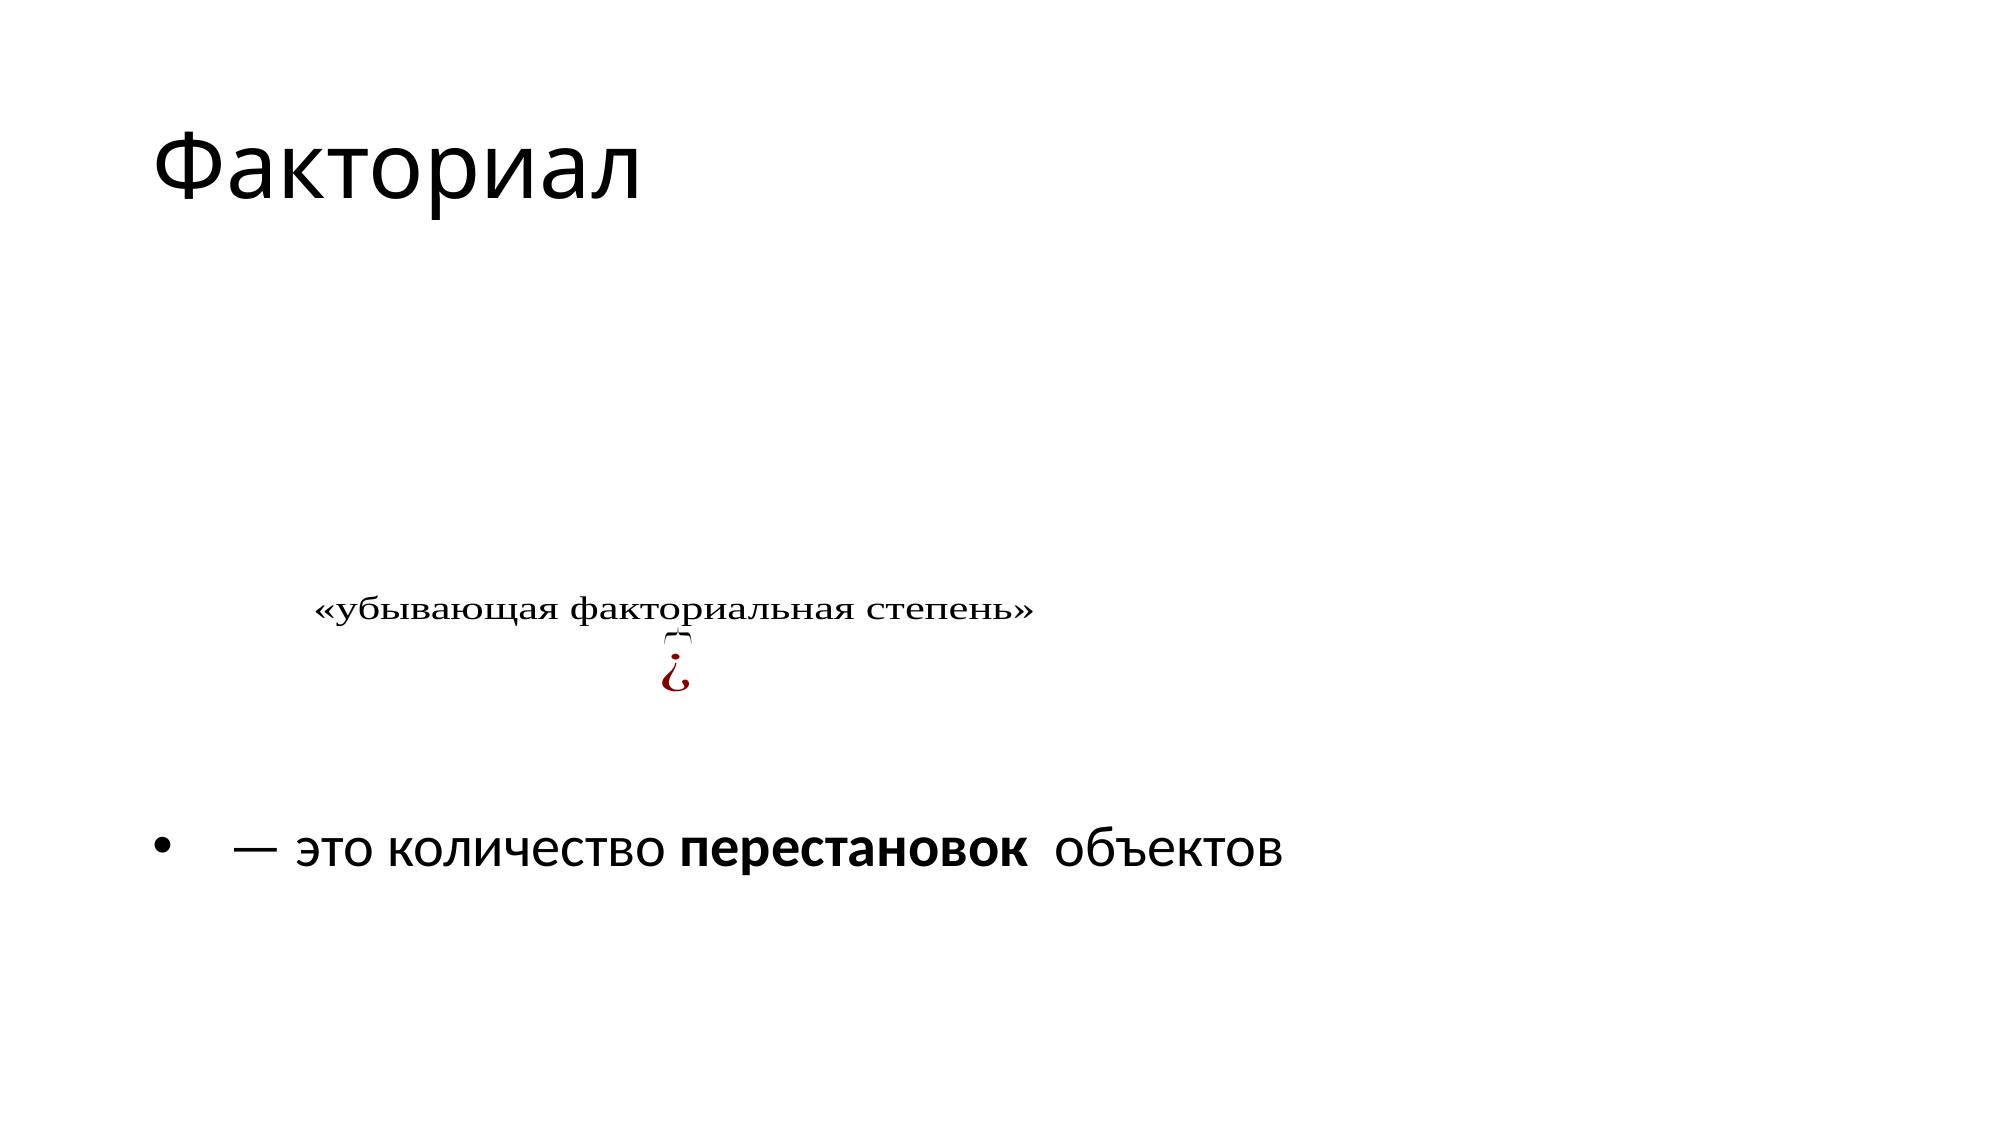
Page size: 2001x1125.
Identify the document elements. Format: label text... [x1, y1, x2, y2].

title Факториал [137, 59, 1863, 278]
